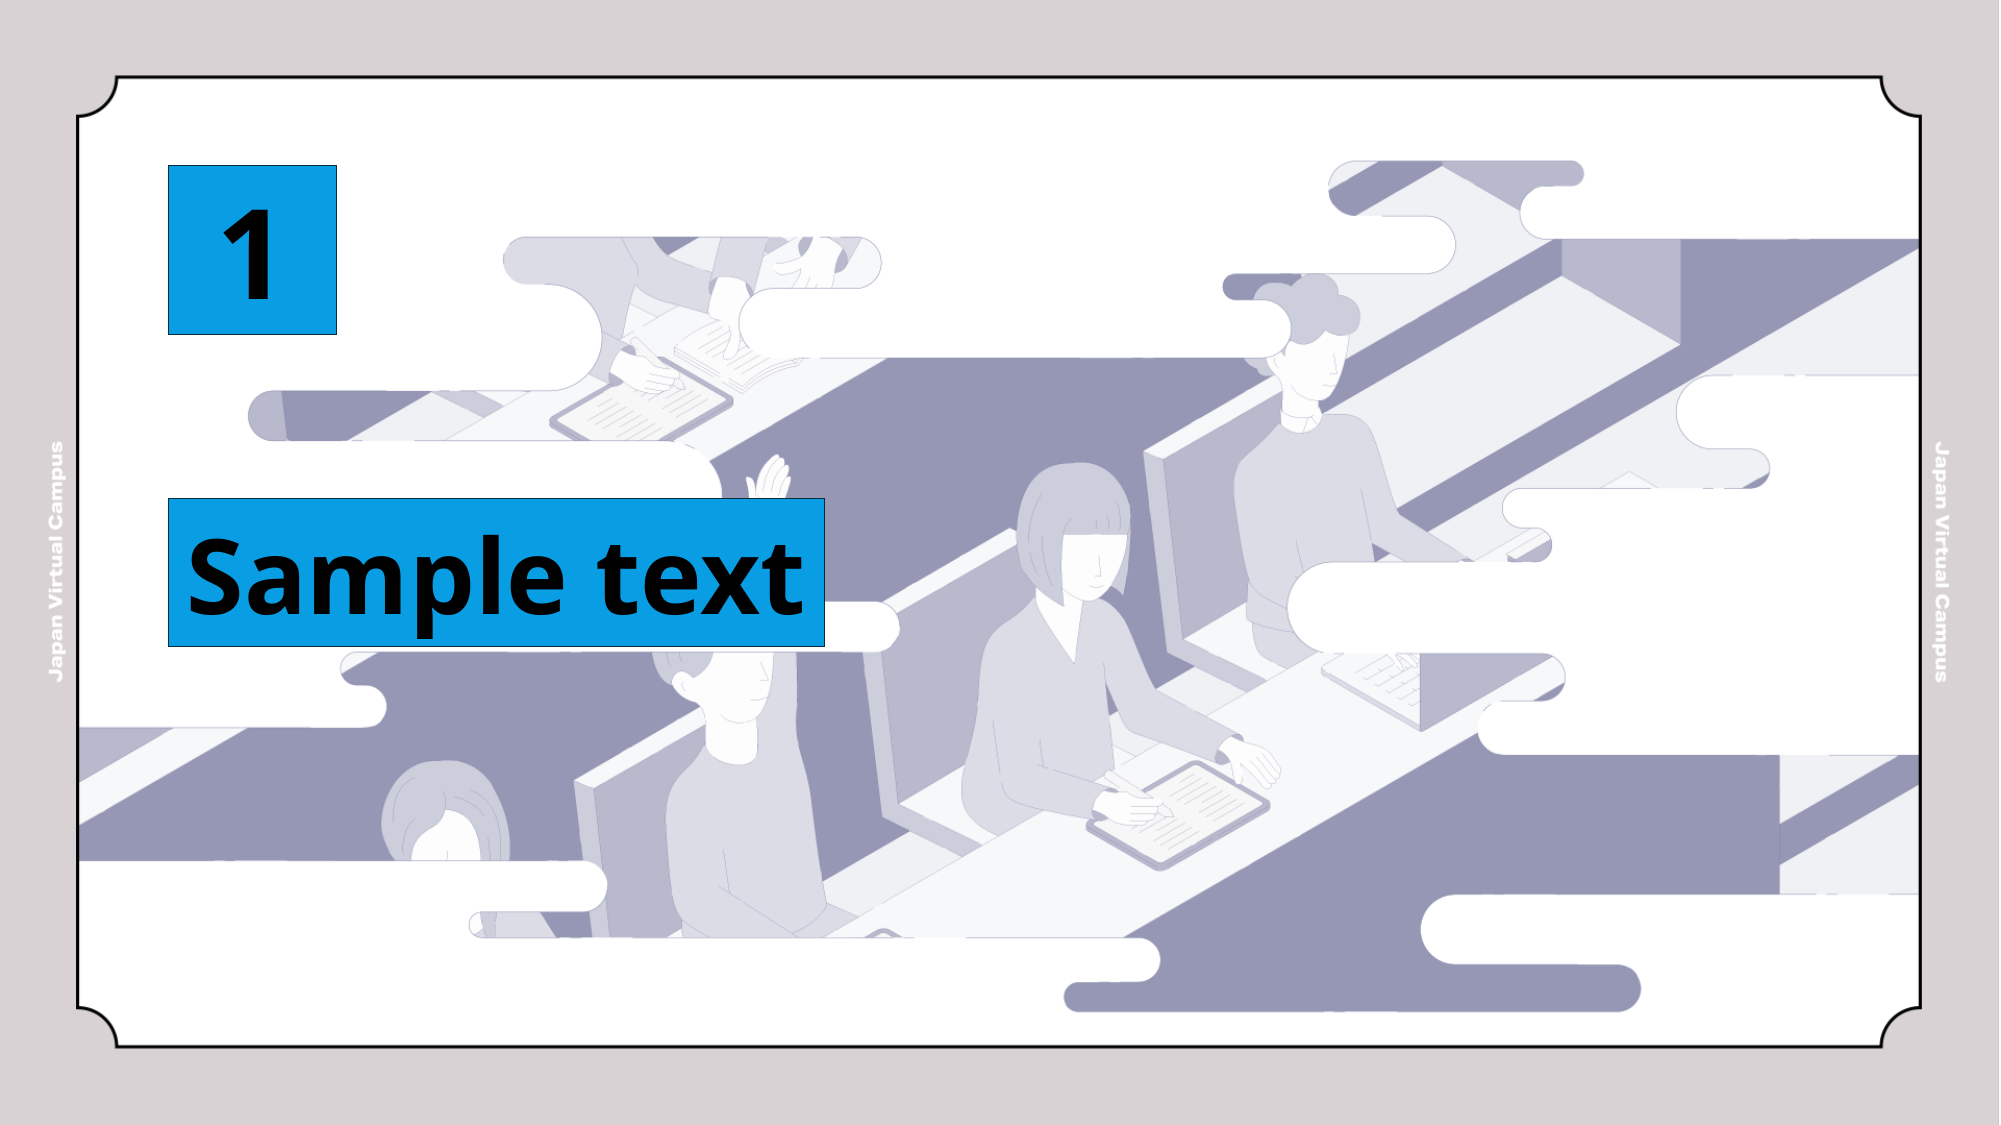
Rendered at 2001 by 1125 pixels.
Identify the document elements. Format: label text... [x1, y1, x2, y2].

text_box Sample text [167, 497, 826, 648]
picture [0, 0, 2000, 1125]
text_box 1 [167, 164, 338, 336]
